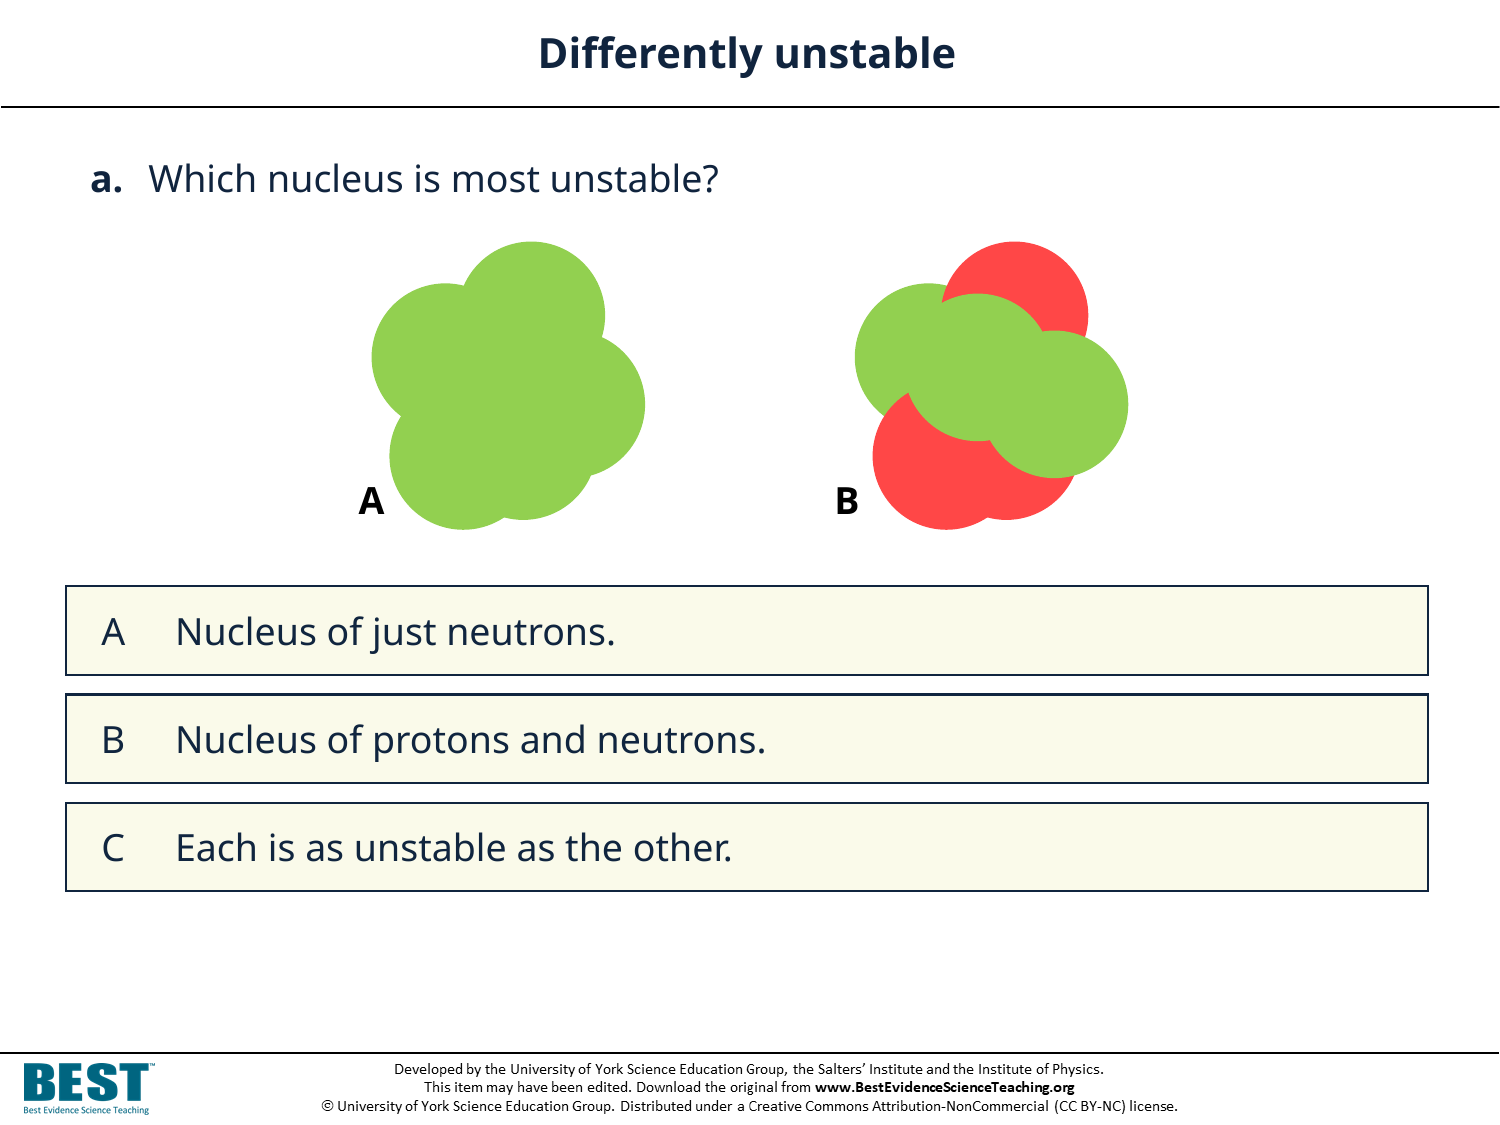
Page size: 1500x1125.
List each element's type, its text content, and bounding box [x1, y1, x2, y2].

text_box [854, 241, 1129, 530]
picture [0, 106, 1500, 1125]
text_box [371, 241, 646, 530]
text_box Differently unstable [23, 4, 1471, 99]
